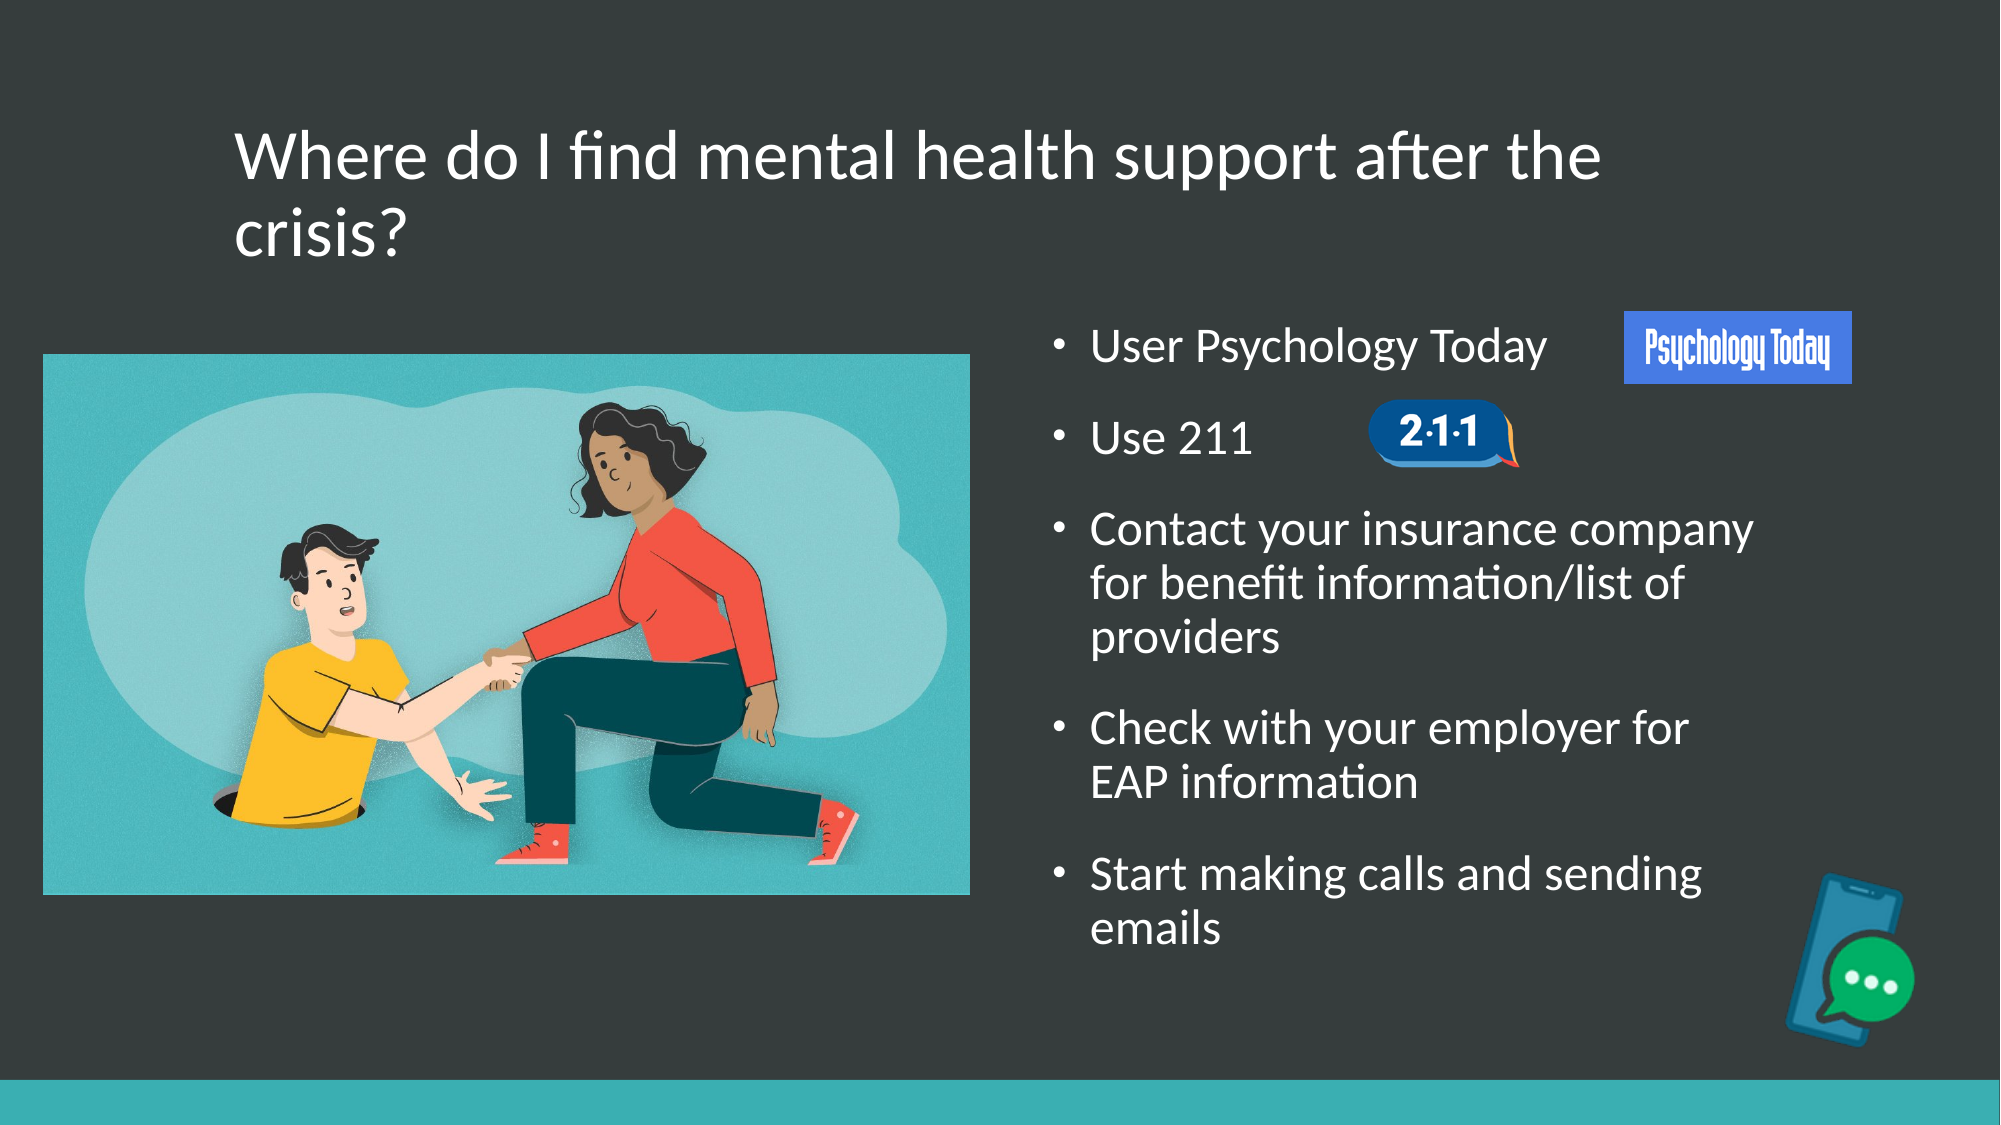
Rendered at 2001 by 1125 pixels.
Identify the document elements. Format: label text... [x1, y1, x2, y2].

list User Psychology Today Use 211 Contact your insurance company for benefit information/list of providers Check with your employer for EAP information Start making calls and sending emails [1029, 311, 1780, 989]
picture [43, 354, 970, 895]
picture [1366, 354, 1521, 512]
picture [1747, 851, 1974, 1078]
title Where do I find mental health support after the crisis? [219, 76, 1780, 279]
picture [1624, 311, 1852, 384]
